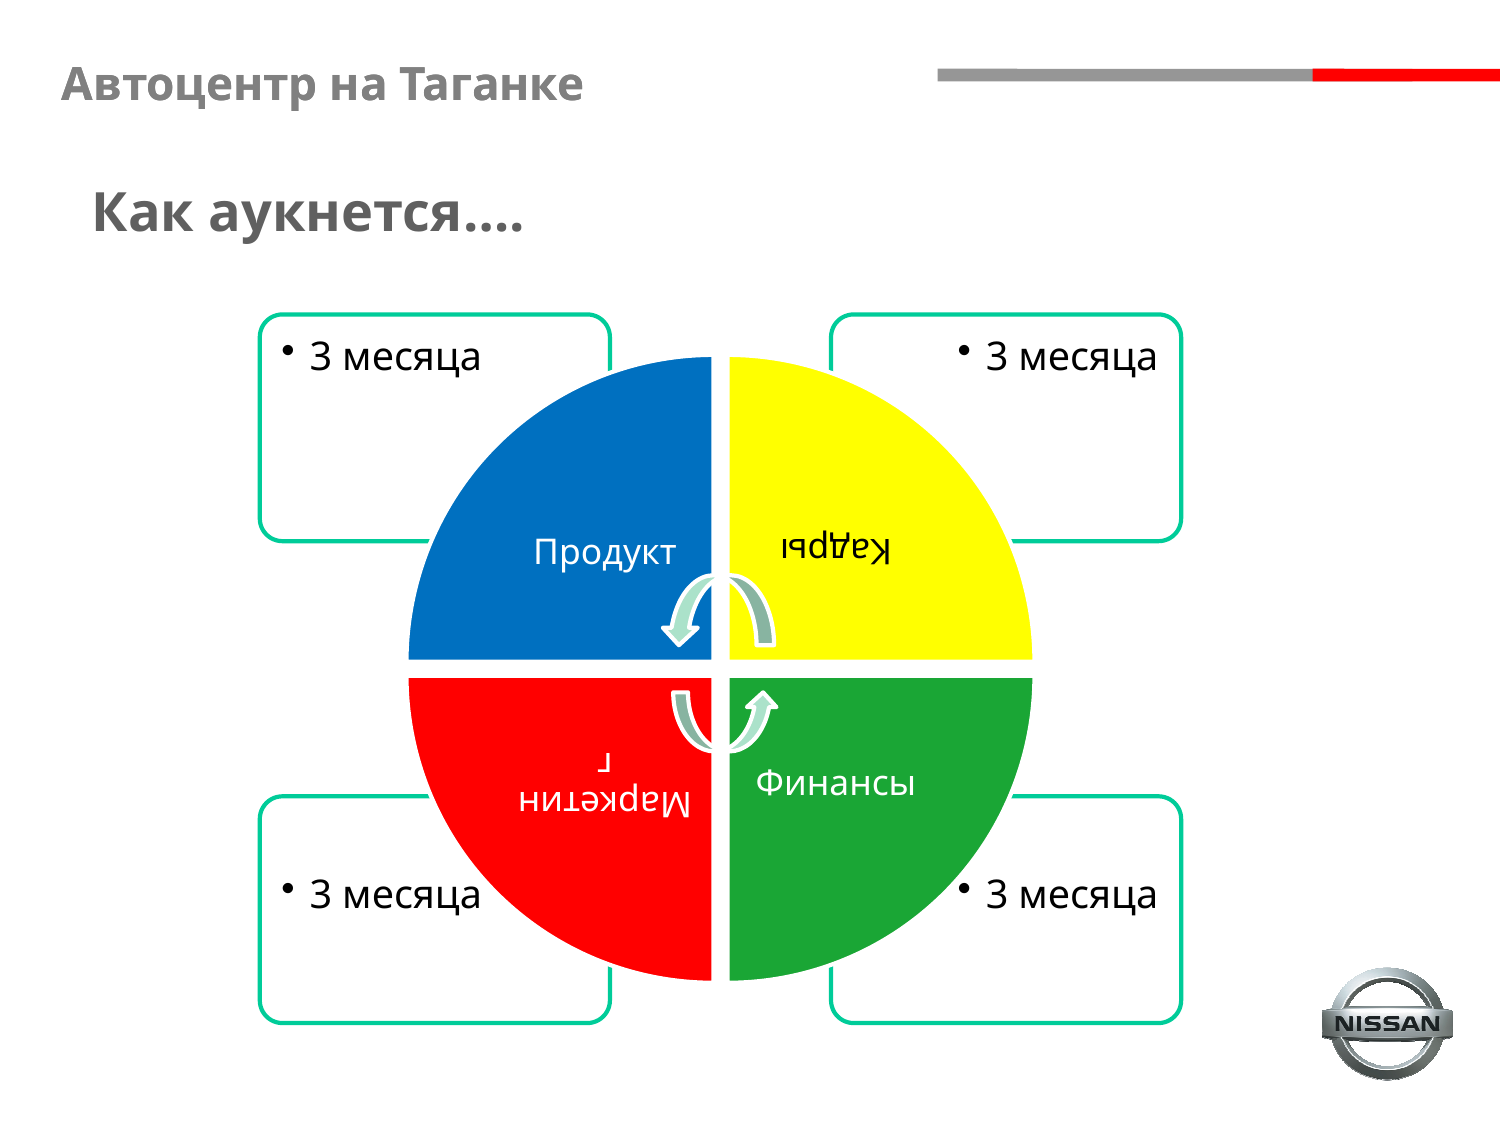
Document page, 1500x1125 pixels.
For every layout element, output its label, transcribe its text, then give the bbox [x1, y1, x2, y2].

list Как аукнется…. [76, 136, 1456, 243]
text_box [123, 314, 1318, 1024]
